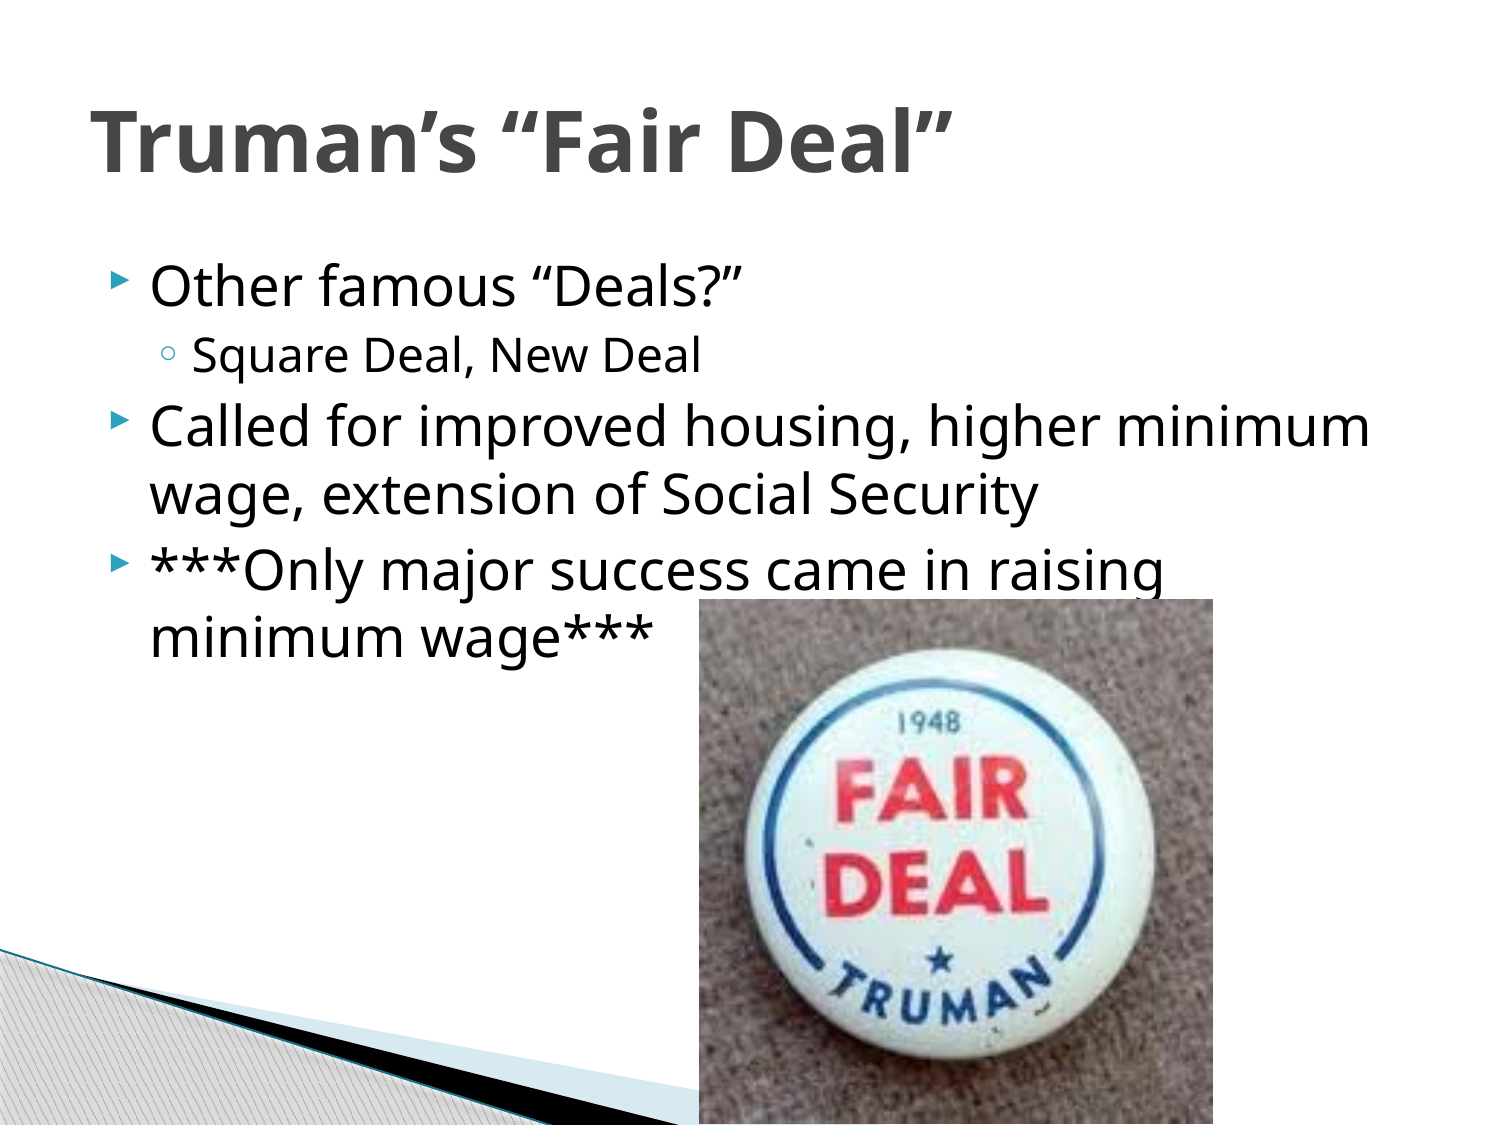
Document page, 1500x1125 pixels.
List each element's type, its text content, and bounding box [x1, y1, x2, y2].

list Other famous “Deals?” Square Deal, New Deal Called for improved housing, higher minimum wage, extension of Social Security ***Only major success came in raising minimum wage*** [75, 243, 1425, 986]
picture [699, 599, 1213, 1125]
title Truman’s “Fair Deal” [75, 45, 1425, 233]
